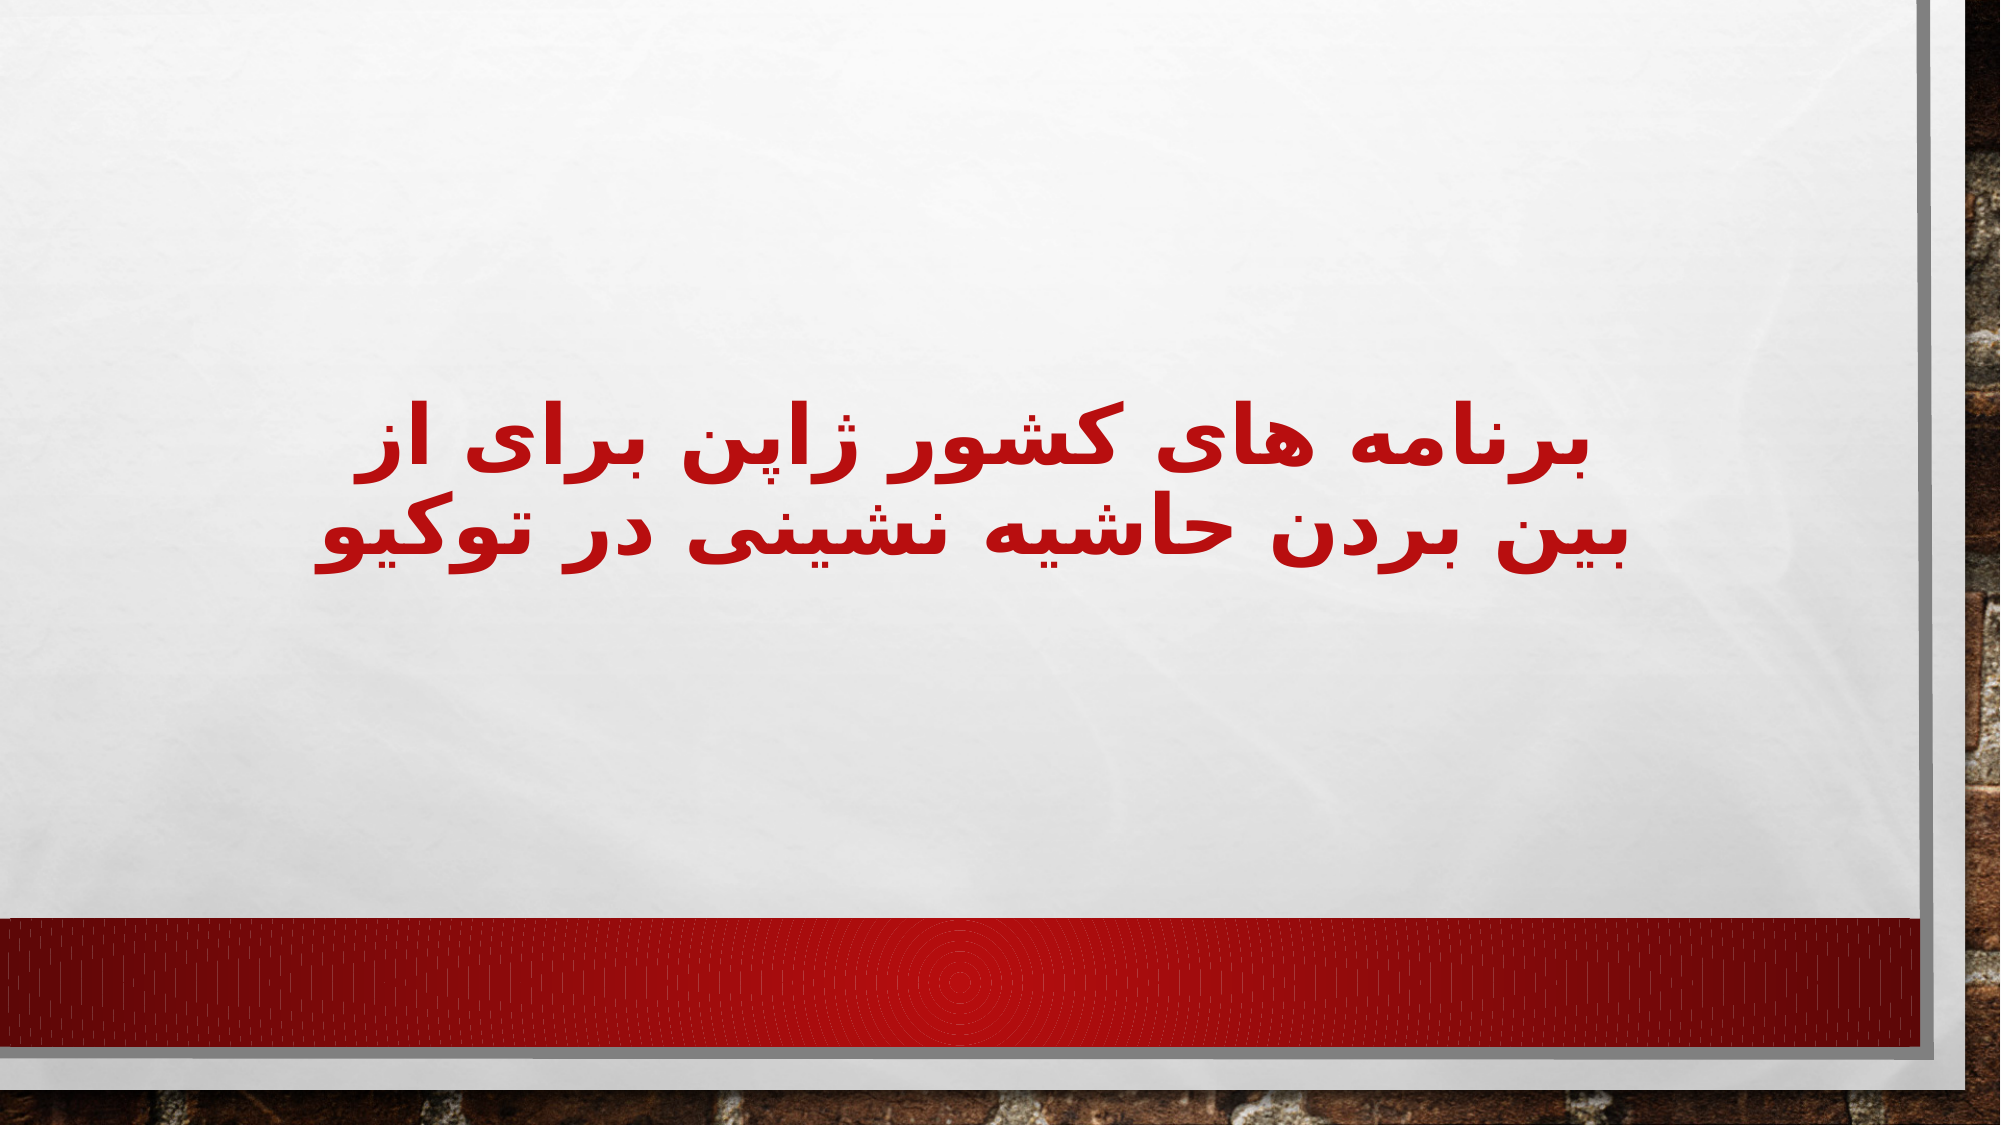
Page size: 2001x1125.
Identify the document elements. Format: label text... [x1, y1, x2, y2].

picture [0, 0, 2000, 1125]
title برنامه های کشور ژاپن برای از بین بردن حاشیه نشینی در توکیو [301, 428, 1652, 538]
